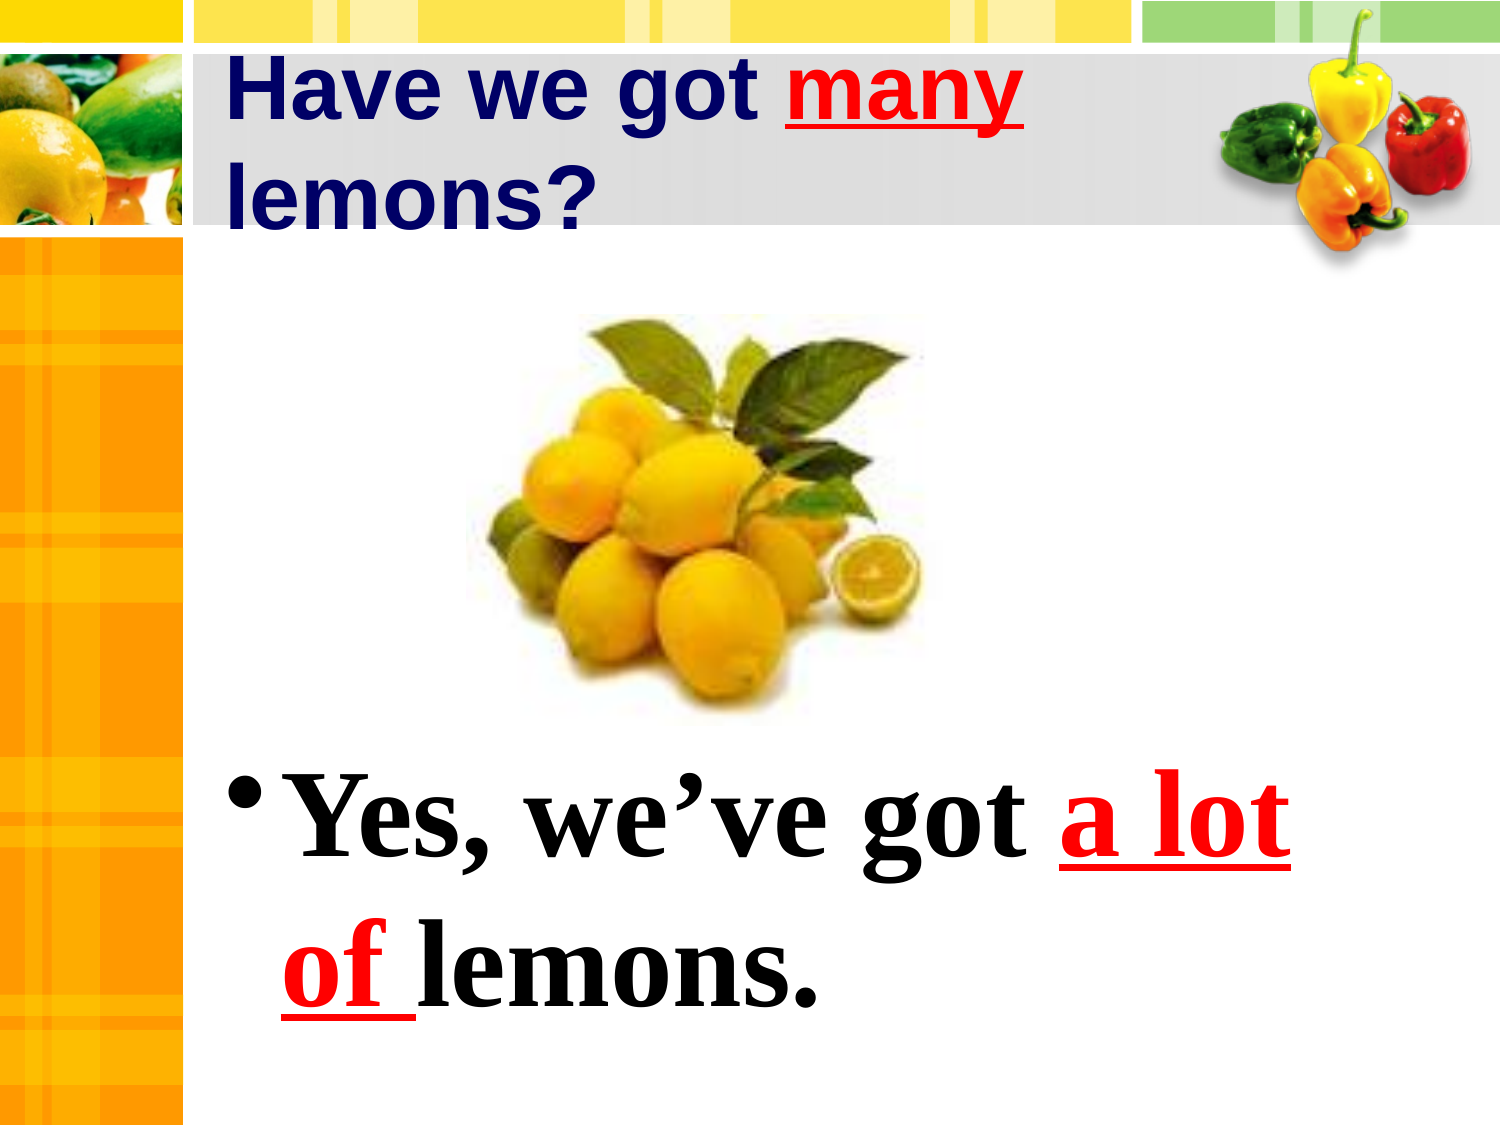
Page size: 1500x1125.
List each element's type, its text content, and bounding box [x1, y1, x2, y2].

picture [466, 314, 950, 727]
picture [1207, 9, 1483, 279]
list Yes, we’ve got a lot of lemons. [209, 245, 1426, 1055]
title Have we got many lemons? [209, 74, 1276, 201]
picture [0, 54, 182, 225]
